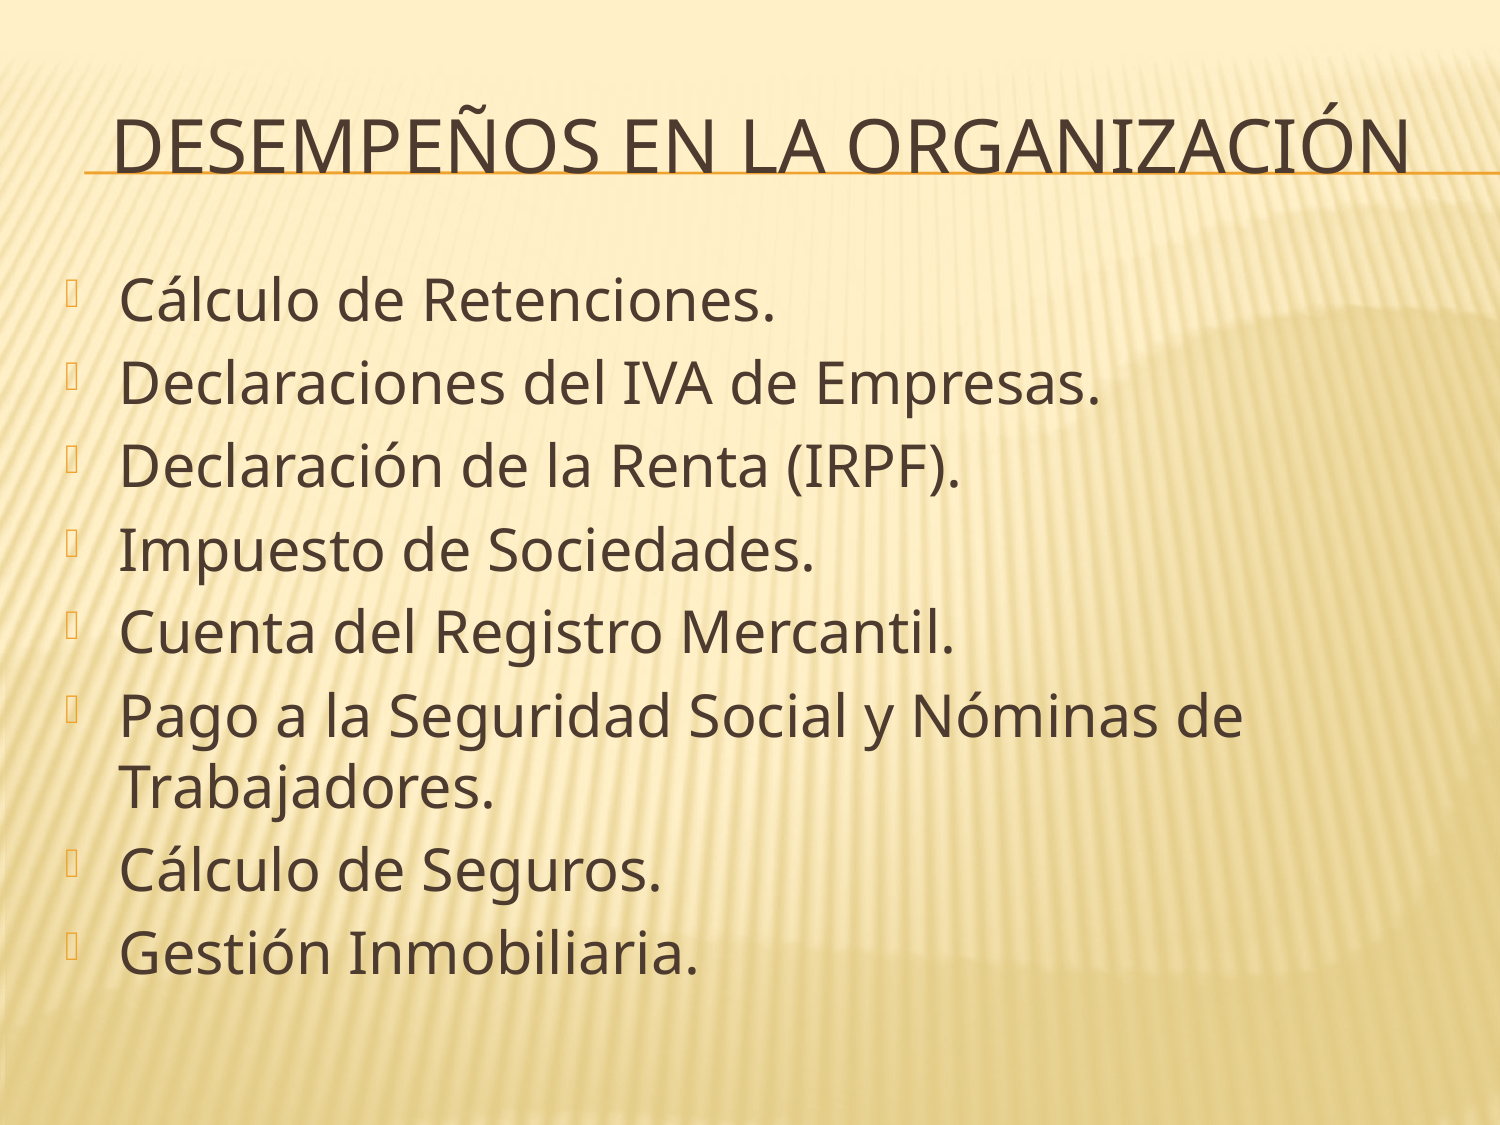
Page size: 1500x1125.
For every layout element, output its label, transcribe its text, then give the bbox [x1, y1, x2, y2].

list Cálculo de Retenciones. Declaraciones del IVA de Empresas. Declaración de la Renta (IRPF). Impuesto de Sociedades. Cuenta del Registro Mercantil. Pago a la Seguridad Social y Nóminas de Trabajadores. Cálculo de Seguros. Gestión Inmobiliaria. [50, 254, 1475, 998]
title Desempeños en la organización [50, 75, 1475, 213]
